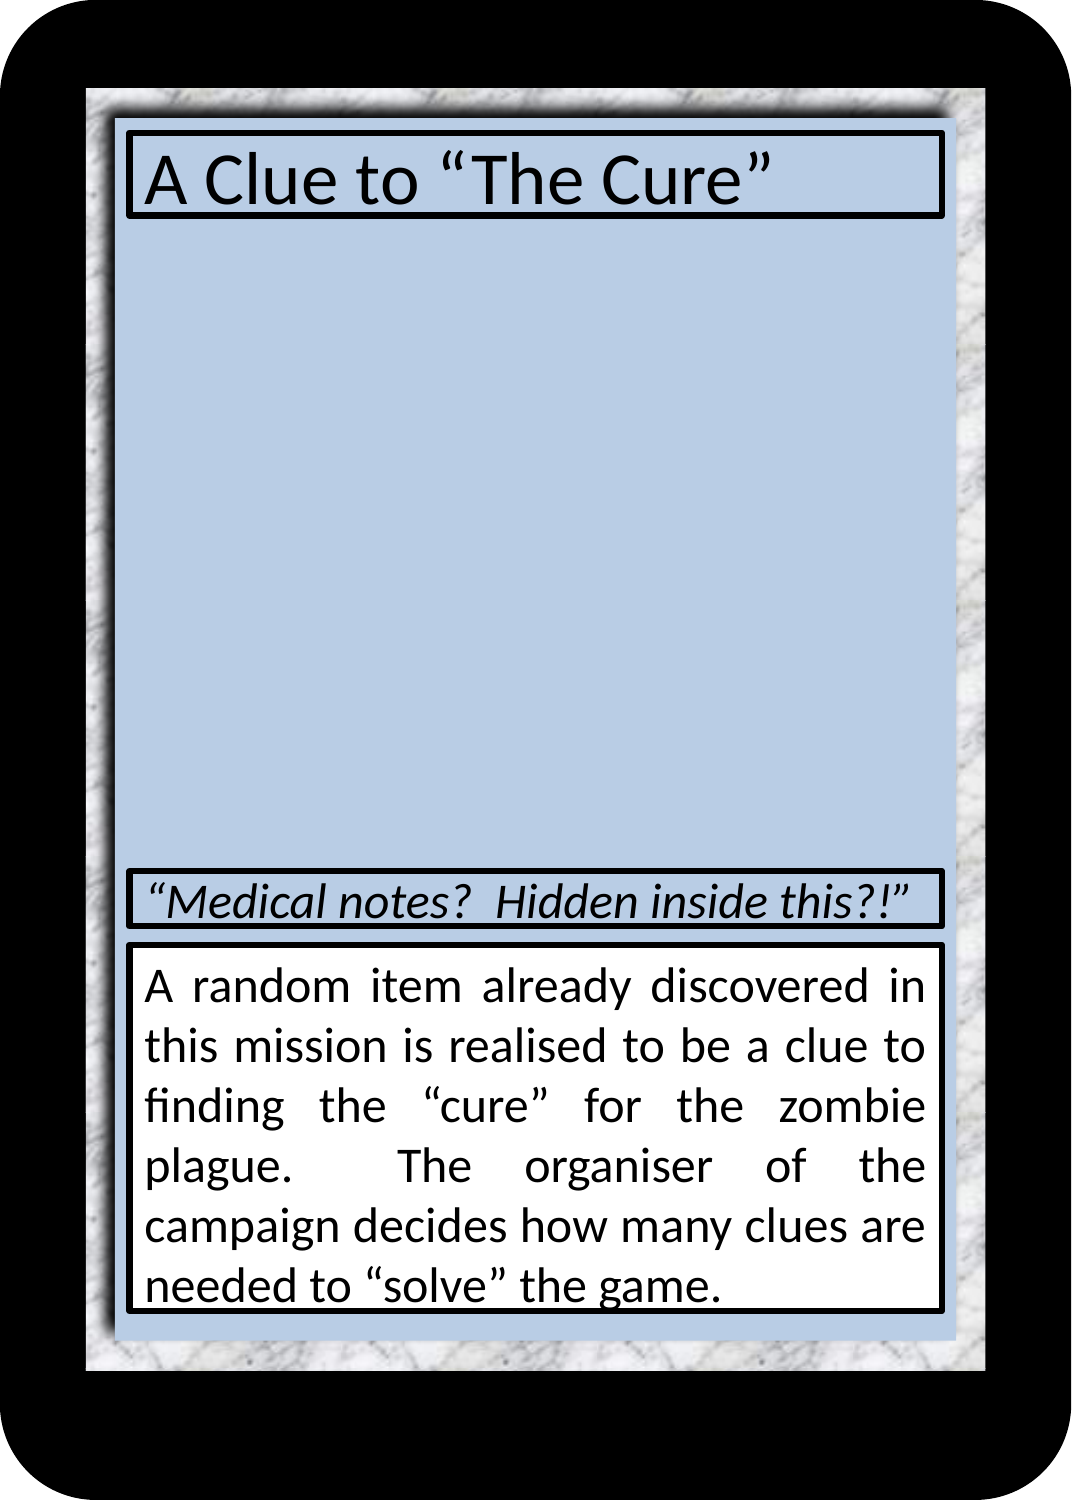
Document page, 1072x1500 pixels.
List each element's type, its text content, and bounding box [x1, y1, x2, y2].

title A Clue to “The Cure” [126, 130, 945, 219]
list “Medical notes? Hidden inside this?!” [126, 868, 945, 929]
list A random item already discovered in this mission is realised to be a clue to finding the “cure” for the zombie plague. The organiser of the campaign decides how many clues are needed to “solve” the game. [126, 942, 945, 1314]
picture [85, 88, 986, 1371]
